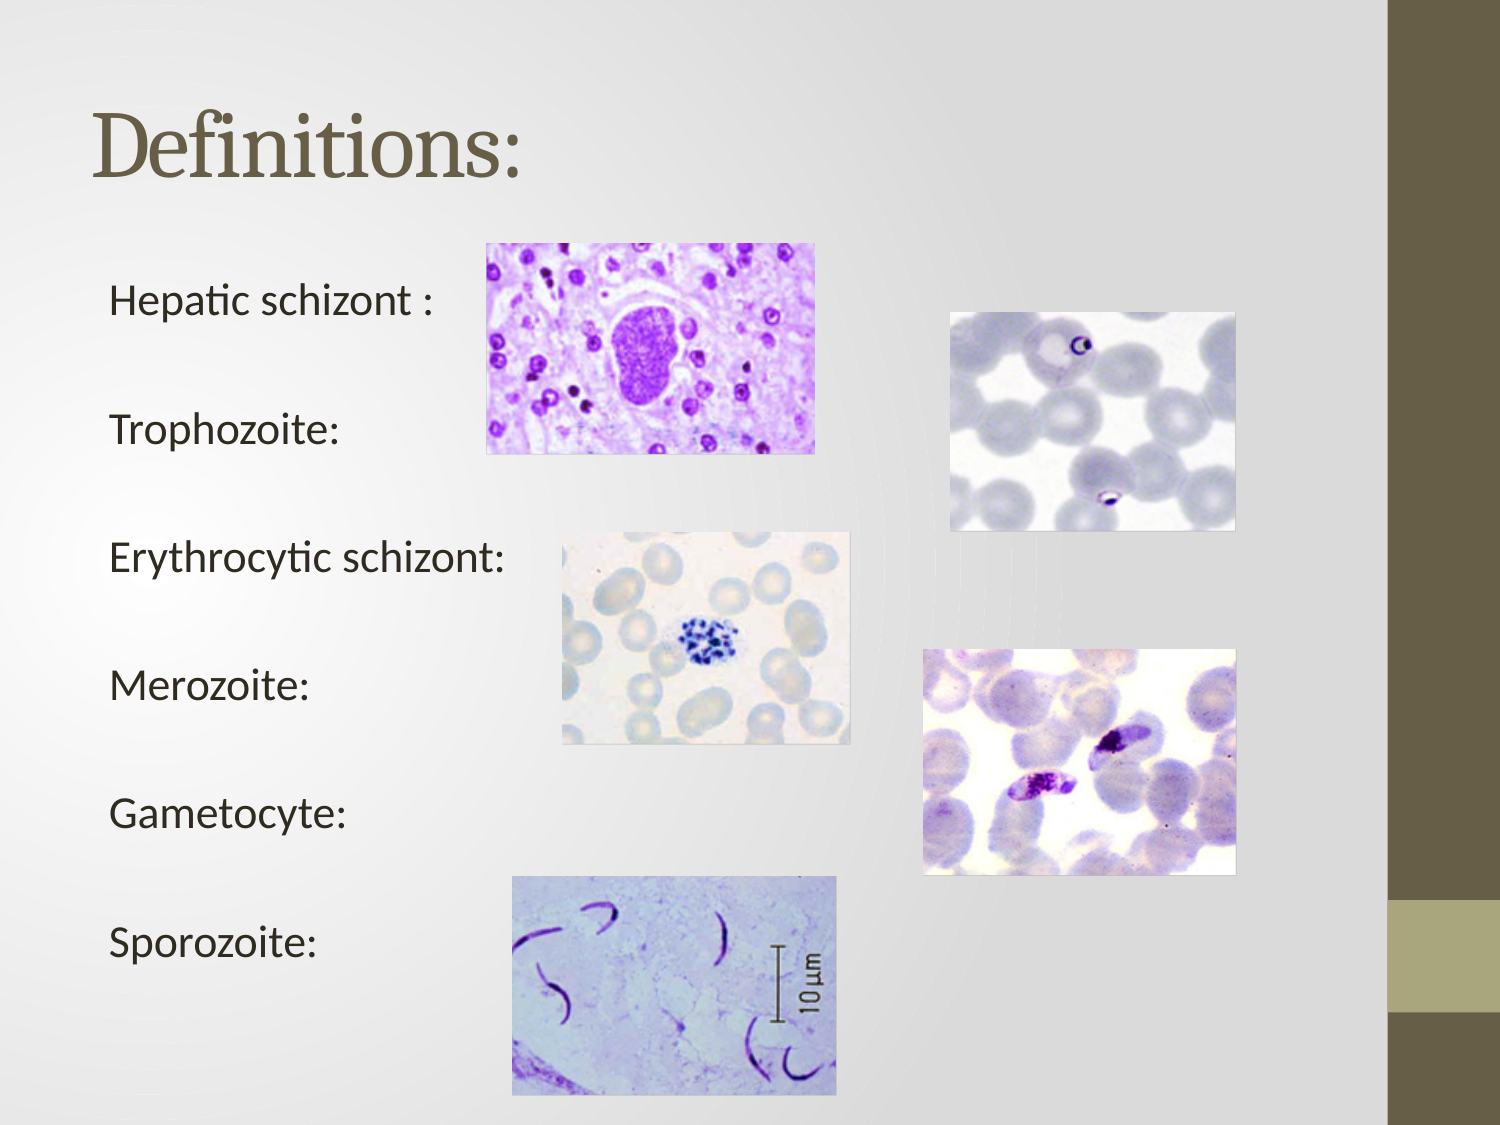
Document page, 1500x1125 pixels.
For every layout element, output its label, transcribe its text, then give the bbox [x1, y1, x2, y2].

picture [511, 876, 838, 1098]
picture [949, 311, 1238, 534]
title Definitions: [75, 45, 1325, 233]
list Hepatic schizont : Trophozoite: Erythrocytic schizont: Merozoite: Gametocyte: Sporozoite: [75, 262, 1325, 1050]
picture [561, 532, 853, 746]
picture [485, 242, 815, 457]
picture [922, 649, 1238, 877]
